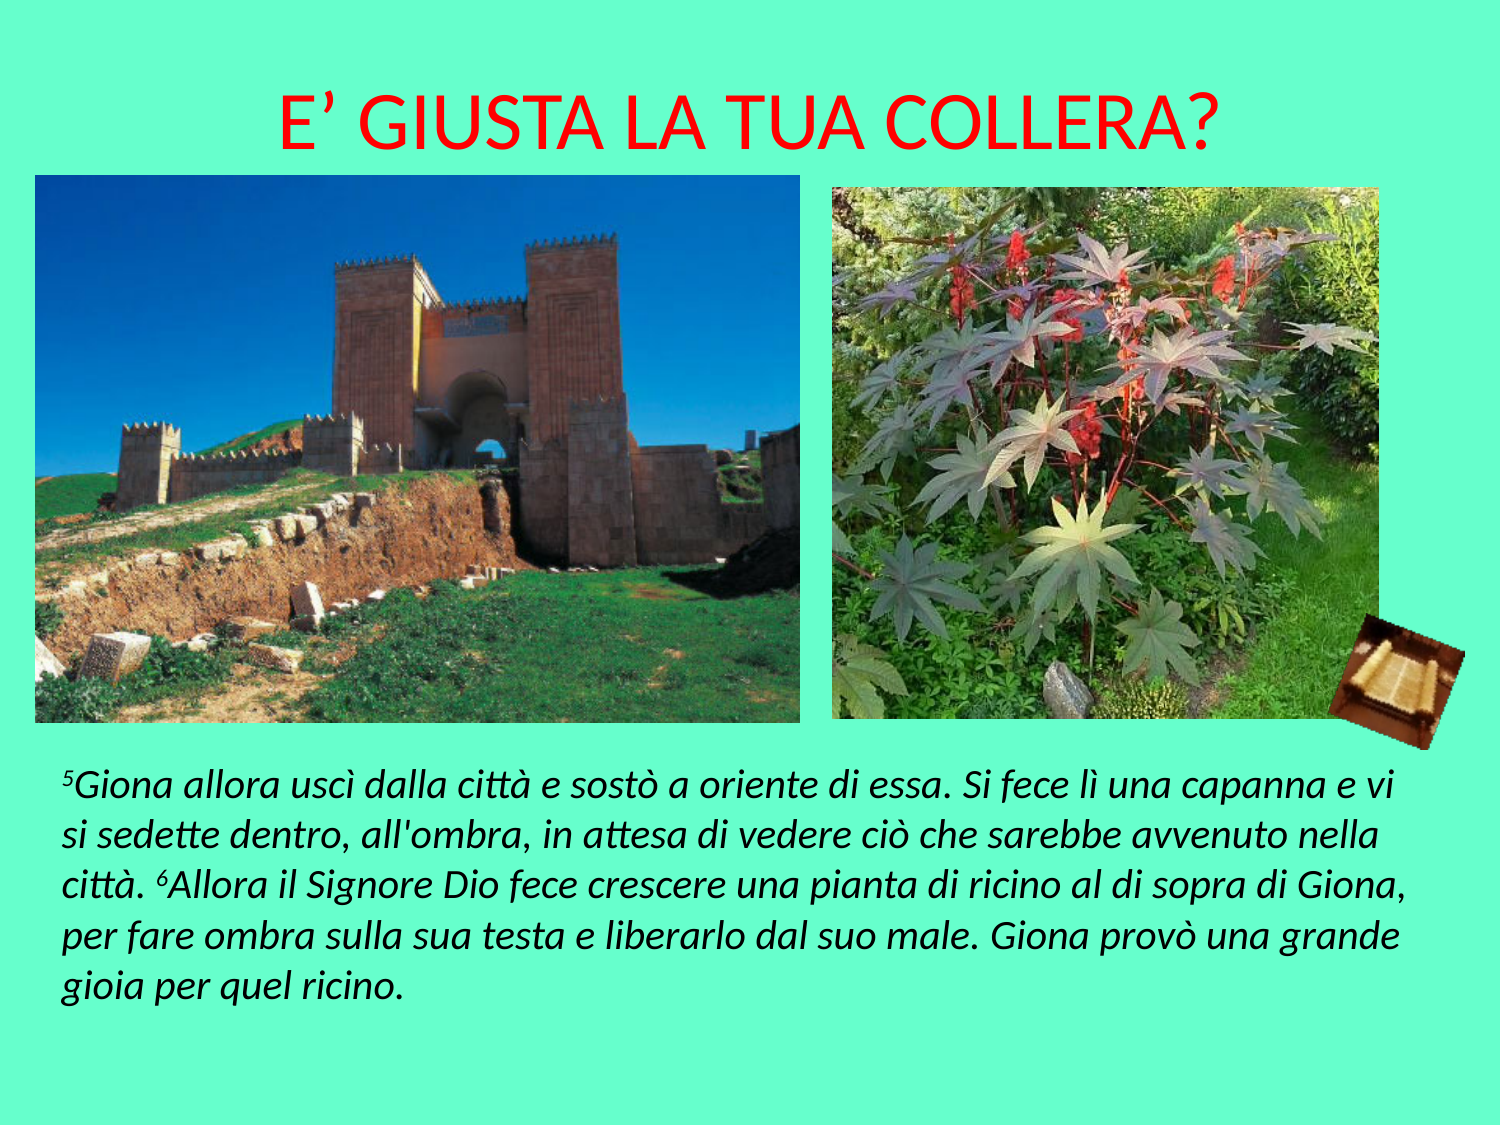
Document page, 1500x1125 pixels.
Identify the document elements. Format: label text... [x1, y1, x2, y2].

text_box 5Giona allora uscì dalla città e sostò a oriente di essa. Si fece lì una capanna e vi si sedette dentro, all'ombra, in attesa di vedere ciò che sarebbe avvenuto nella città. 6Allora il Signore Dio fece crescere una pianta di ricino al di sopra di Giona, per fare ombra sulla sua testa e liberarlo dal suo male. Giona provò una grande gioia per quel ricino. [46, 749, 1430, 1065]
text_box E’ GIUSTA LA TUA COLLERA? [263, 58, 1239, 174]
picture [831, 187, 1465, 750]
picture [34, 175, 800, 723]
